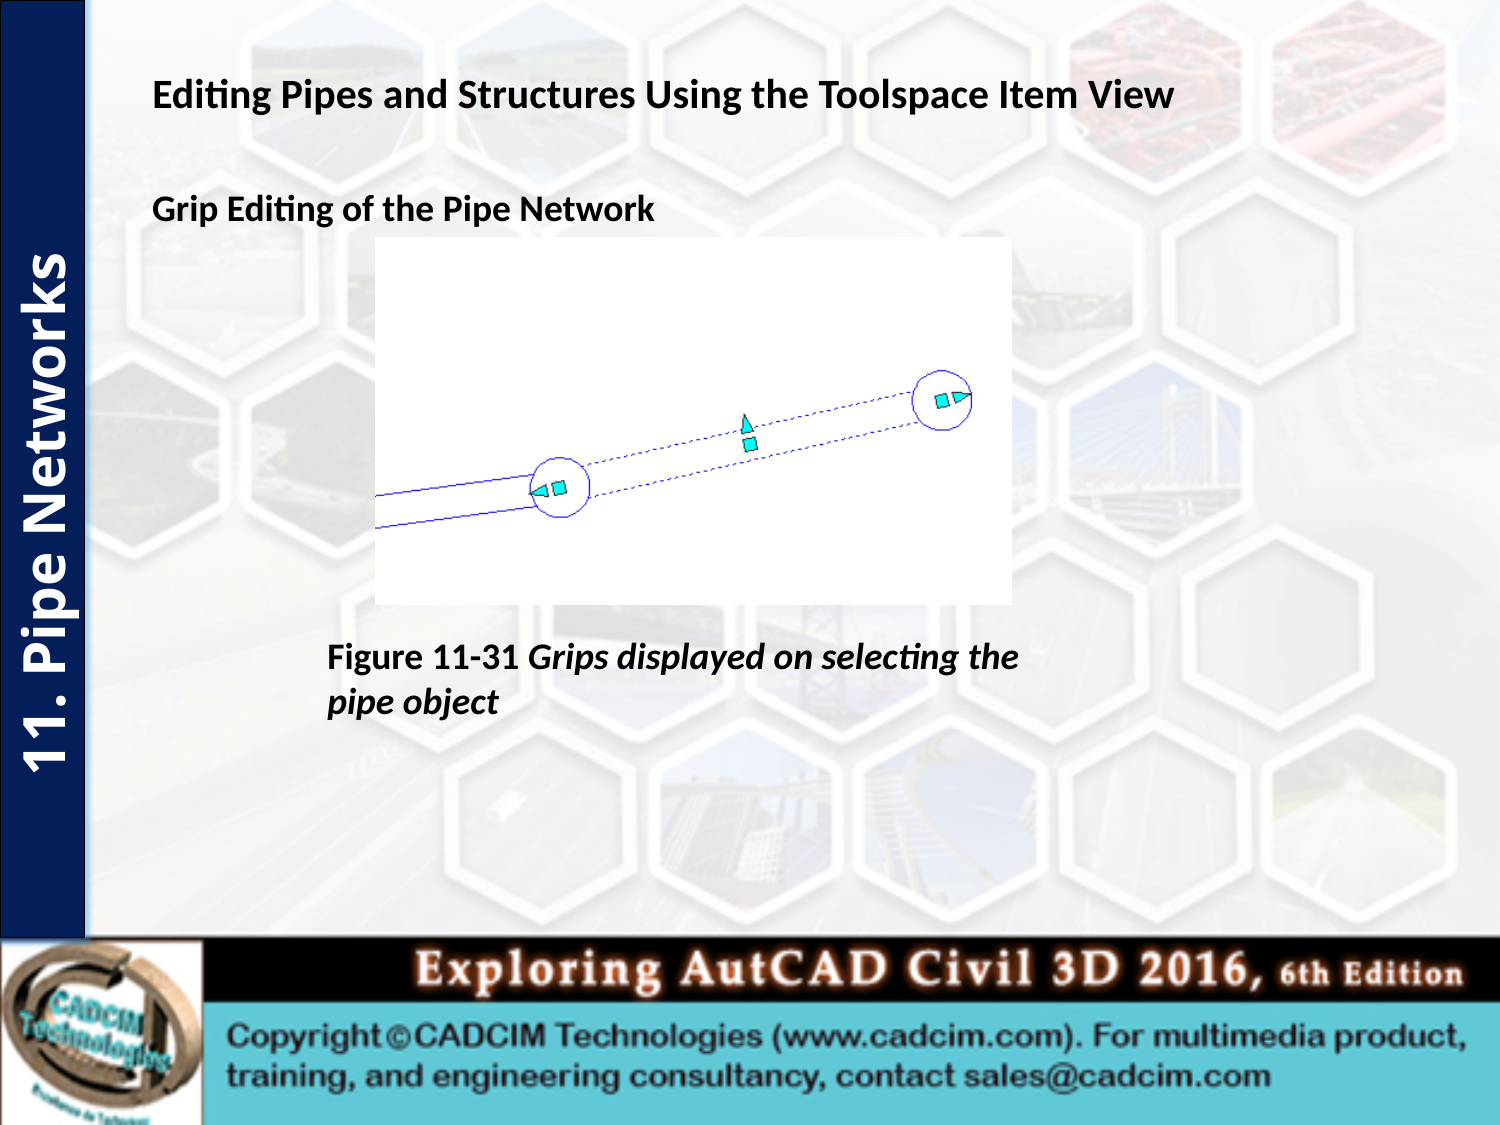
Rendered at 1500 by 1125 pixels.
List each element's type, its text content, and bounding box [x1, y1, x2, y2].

picture [0, 0, 1500, 1125]
text_box Figure 11-31 Grips displayed on selecting the pipe object [312, 624, 1063, 730]
text_box Editing Pipes and Structures Using the Toolspace Item View [137, 59, 1225, 125]
text_box Grip Editing of the Pipe Network [137, 176, 888, 237]
